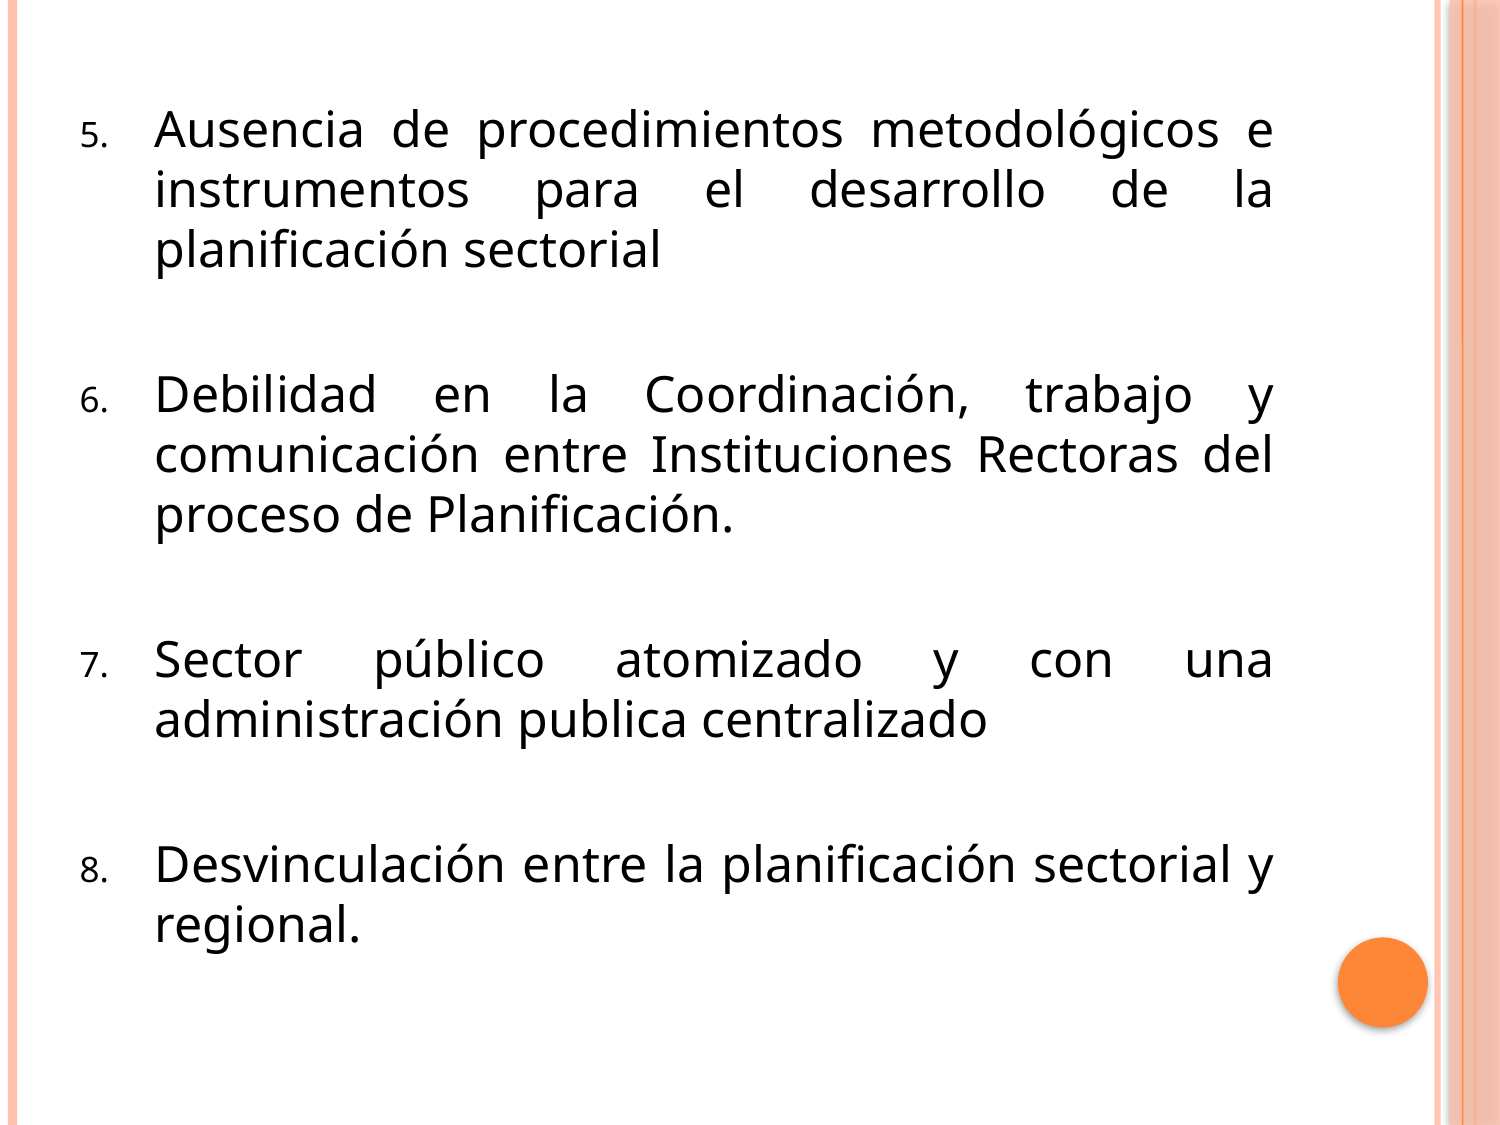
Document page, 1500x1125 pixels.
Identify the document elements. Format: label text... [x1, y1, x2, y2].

list Ausencia de procedimientos metodológicos e instrumentos para el desarrollo de la planificación sectorial Debilidad en la Coordinación, trabajo y comunicación entre Instituciones Rectoras del proceso de Planificación. Sector público atomizado y con una administración publica centralizado Desvinculación entre la planificación sectorial y regional. [64, 90, 1290, 1012]
